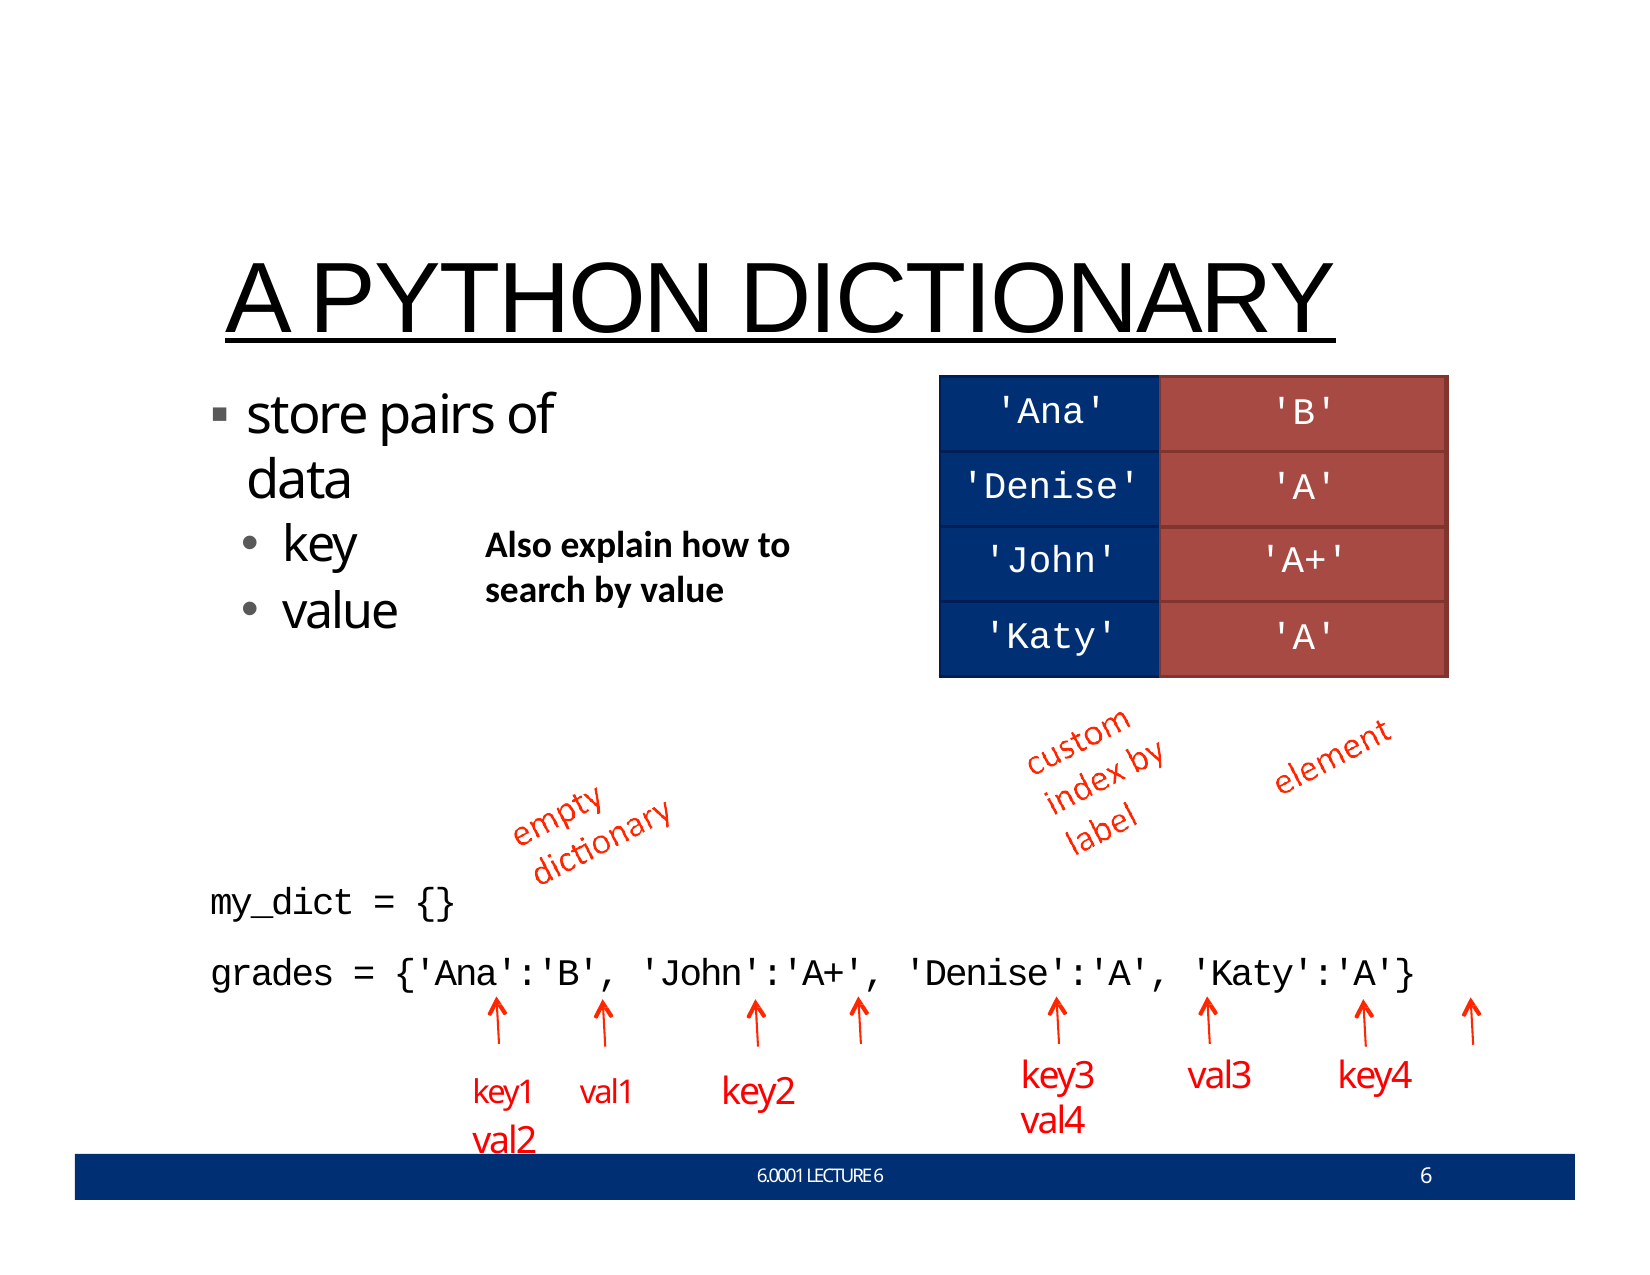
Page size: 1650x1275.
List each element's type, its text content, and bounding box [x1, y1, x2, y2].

text_box [487, 996, 507, 1016]
text_box key3 val3 key4 val4 [1018, 1048, 1523, 1141]
text_box [1198, 996, 1218, 1016]
text_box [514, 787, 669, 884]
table_cell 'Denise' [941, 453, 1159, 525]
title A PYTHON DICTIONARY [222, 128, 1450, 446]
table_cell 'Katy' [941, 603, 1159, 675]
table_header 'Ana' [941, 378, 1159, 450]
text_box [1354, 999, 1374, 1019]
footer 6.0001 LECTURE 6 [754, 1162, 897, 1275]
text_box Also explain how to search by value [470, 512, 838, 618]
table_cell 'A+' [1161, 529, 1444, 600]
table_cell 'John' [941, 528, 1159, 600]
text_box store pairs of data key value [207, 377, 650, 639]
text_box [1461, 997, 1482, 1017]
text_box [746, 999, 766, 1019]
text_box [1047, 996, 1068, 1016]
table_header 'B' [1161, 378, 1444, 450]
text_box key1 val1 key2 val2 [470, 1046, 898, 1162]
text_box 6 [1413, 1160, 1447, 1192]
text_box [593, 999, 614, 1019]
table_cell 'A' [1161, 603, 1444, 675]
table_cell 'A' [1161, 453, 1444, 525]
text_box [849, 996, 869, 1016]
text_box [1028, 712, 1162, 855]
text_box my_dict = {} grades = {'Ana':'B', 'John':'A+', 'Denise':'A', 'Katy':'A'} [207, 849, 1540, 994]
text_box [1276, 720, 1392, 793]
